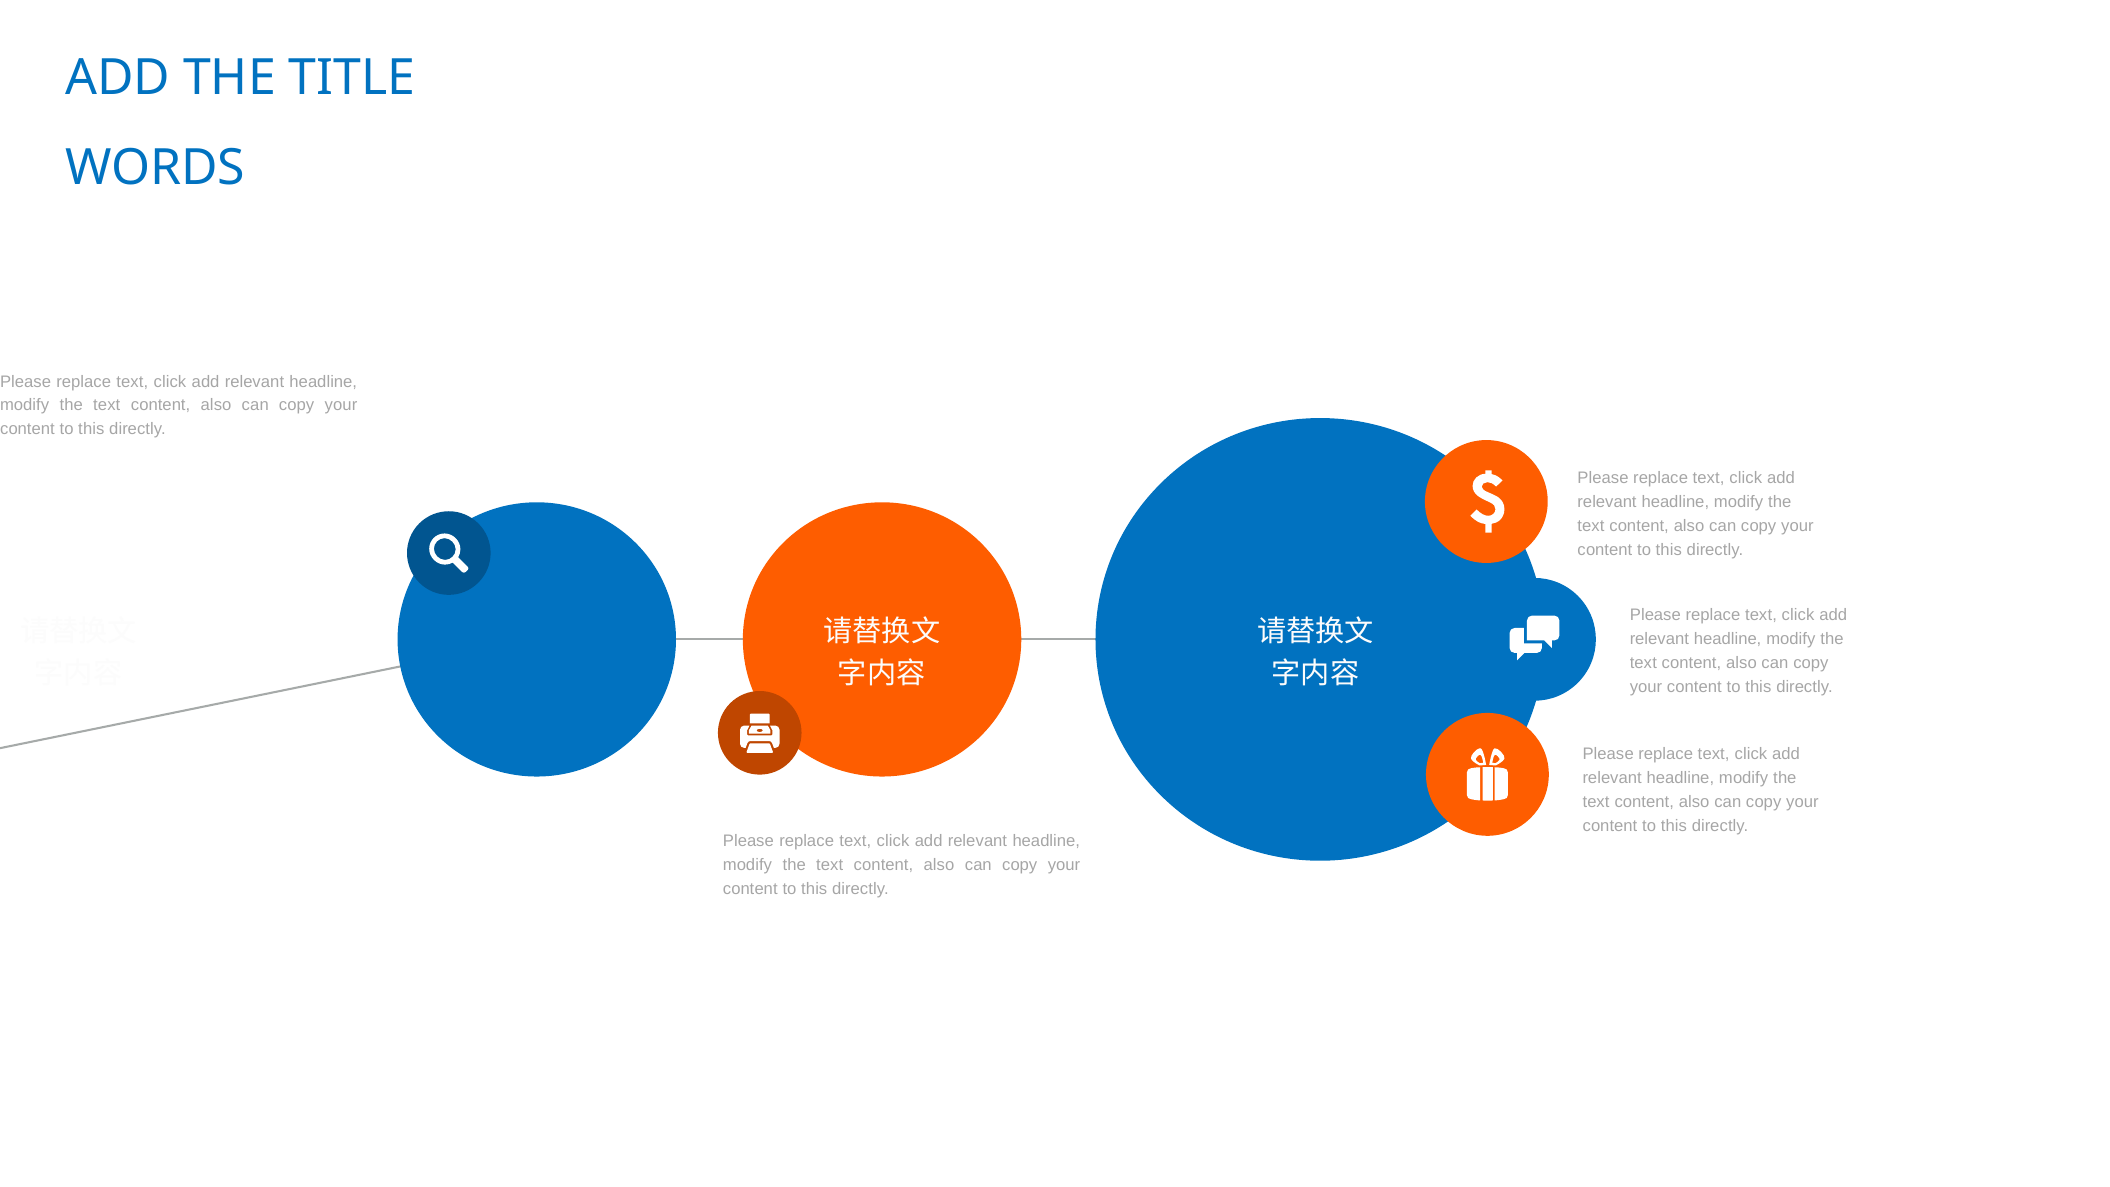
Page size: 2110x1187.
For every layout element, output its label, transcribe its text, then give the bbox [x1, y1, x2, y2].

text_box 请替换文字内容 [1243, 605, 1388, 690]
text_box [1095, 418, 1537, 861]
text_box Please replace text, click add relevant headline, modify the text content, also can copy your content to this directly. [1577, 462, 1817, 559]
text_box Please replace text, click add relevant headline, modify the text content, also can copy your content to this directly. [1582, 738, 1821, 835]
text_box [406, 511, 491, 595]
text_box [717, 690, 802, 775]
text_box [1424, 440, 1548, 563]
text_box [742, 502, 1022, 777]
text_box Please replace text, click add relevant headline, modify the text content, also can copy your content to this directly. [723, 826, 1081, 898]
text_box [1473, 577, 1596, 701]
text_box Please replace text, click add relevant headline, modify the text content, also can copy your content to this directly. [1629, 600, 1865, 696]
list Please replace text, click add relevant headline, modify the text content, also can copy your content to this directly. [0, 366, 358, 1040]
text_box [1425, 712, 1549, 836]
text_box ADD THE TITLE WORDS [50, 7, 583, 202]
text_box 请替换文字内容 [815, 605, 948, 690]
text_box [397, 502, 676, 777]
